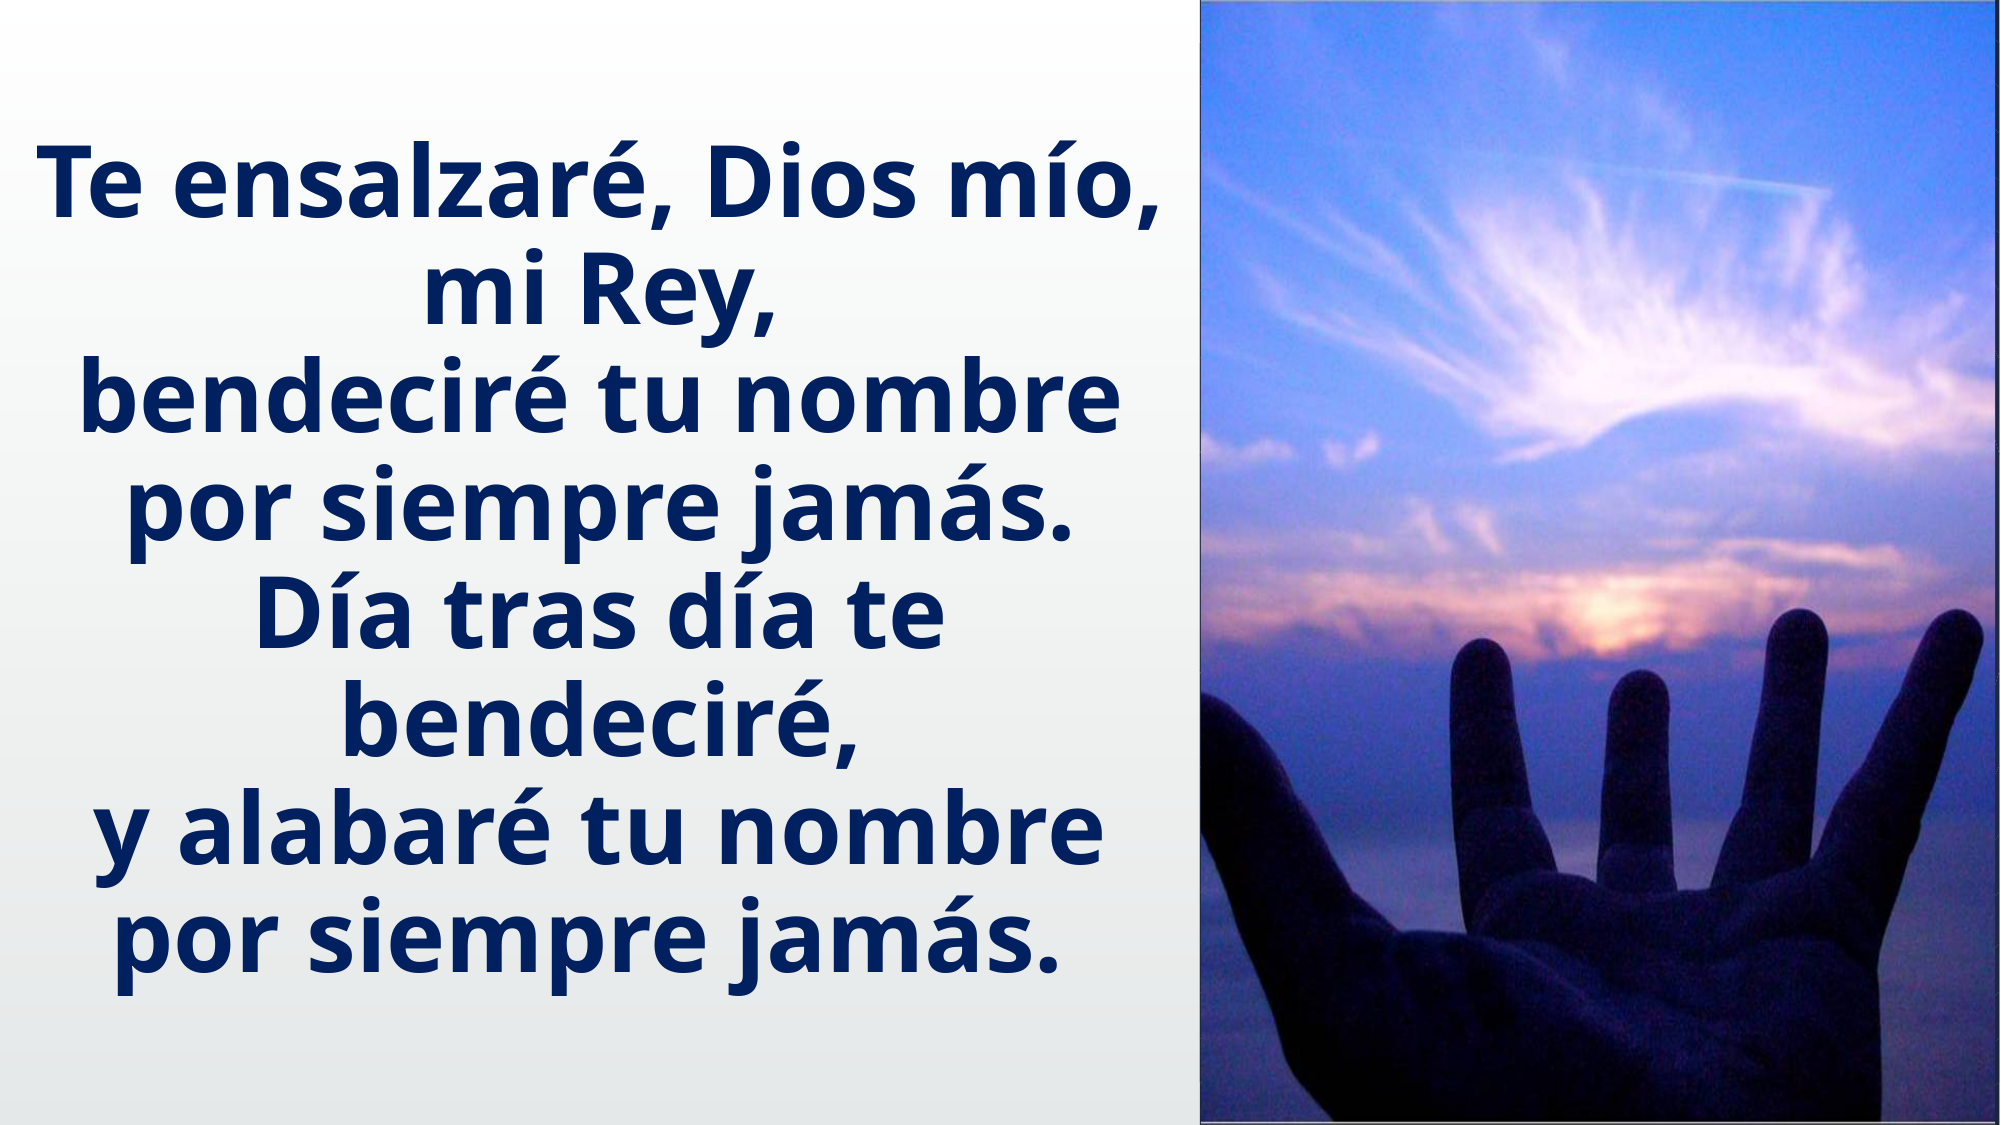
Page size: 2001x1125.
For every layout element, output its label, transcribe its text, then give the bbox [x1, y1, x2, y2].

title Te ensalzaré, Dios mío, mi Rey, bendeciré tu nombre por siempre jamás. Día tras día te bendeciré, y alabaré tu nombre por siempre jamás. [0, 0, 1200, 1125]
picture [1200, 0, 1996, 1125]
